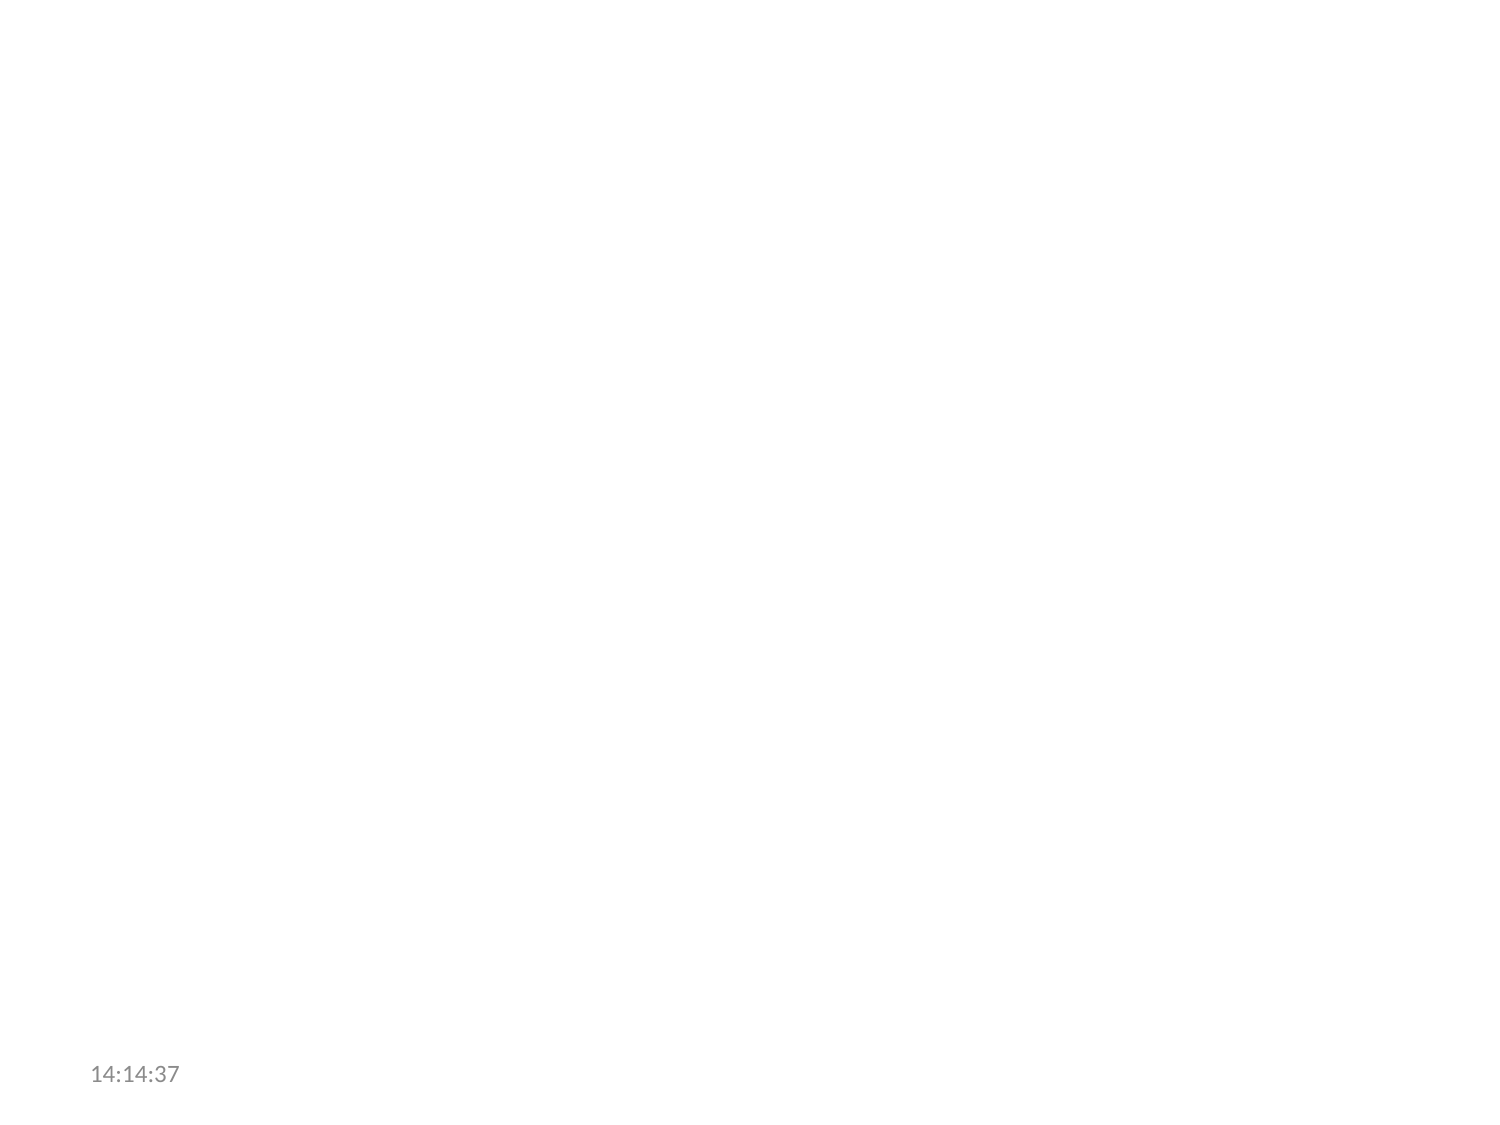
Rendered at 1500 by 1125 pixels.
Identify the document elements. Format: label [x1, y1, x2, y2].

slide_number [75, 1042, 425, 1103]
